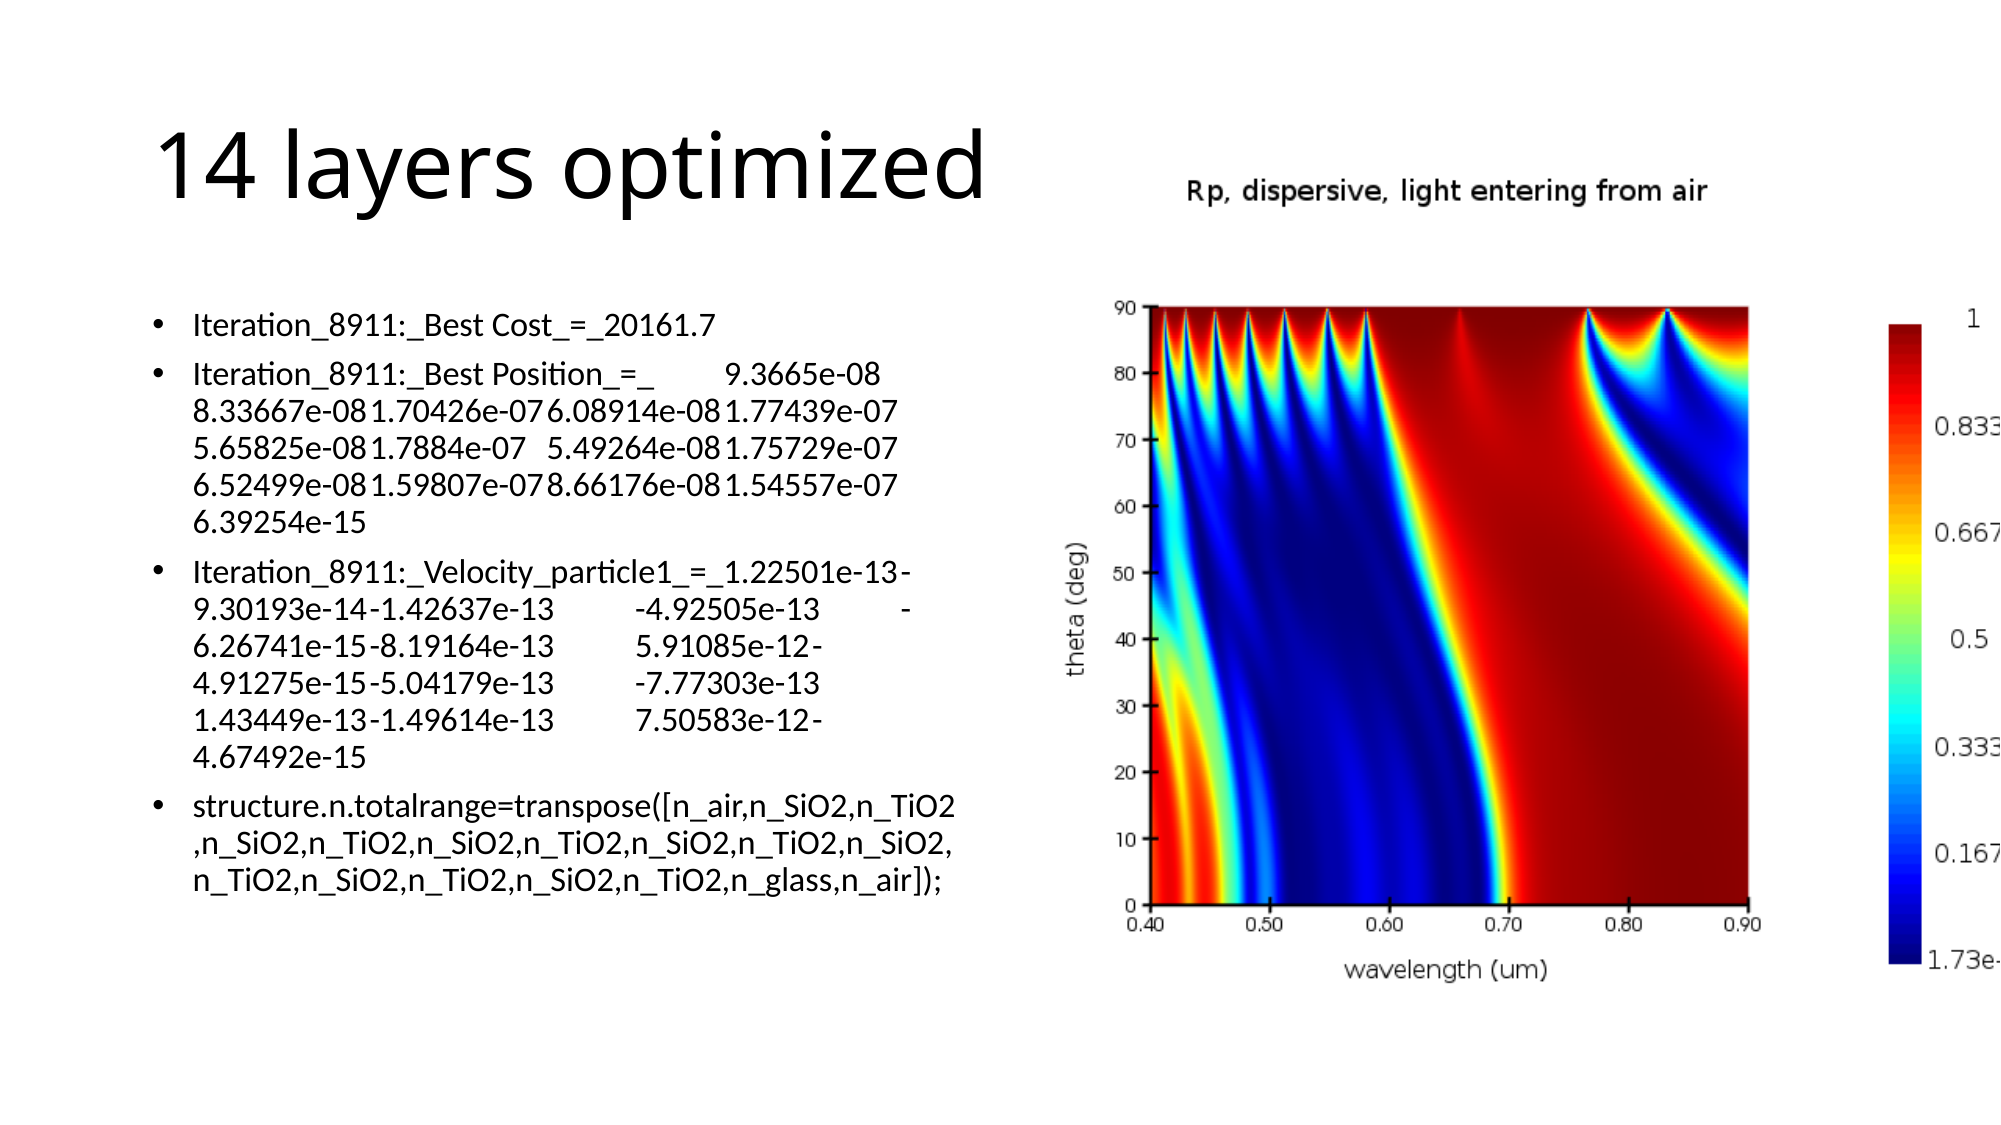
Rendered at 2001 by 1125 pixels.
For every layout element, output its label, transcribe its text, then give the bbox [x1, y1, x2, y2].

title 14 layers optimized [137, 59, 1863, 278]
list Iteration_8911:_Best Cost_=_20161.7 Iteration_8911:_Best Position_=_ 9.3665e-08 8.33667e-08 1.70426e-07 6.08914e-08 1.77439e-07 5.65825e-08 1.7884e-07 5.49264e-08 1.75729e-07 6.52499e-08 1.59807e-07 8.66176e-08 1.54557e-07 6.39254e-15 Iteration_8911:_Velocity_particle1_=_1.22501e-13 -9.30193e-14 -1.42637e-13 -4.92505e-13 -6.26741e-15 -8.19164e-13 5.91085e-12 -4.91275e-15 -5.04179e-13 -7.77303e-13 1.43449e-13 -1.49614e-13 7.50583e-12 -4.67492e-15 structure.n.totalrange=transpose([n_air,n_SiO2,n_TiO2,n_SiO2,n_TiO2,n_SiO2,n_TiO2,n_SiO2,n_TiO2,n_SiO2,n_TiO2,n_SiO2,n_TiO2,n_SiO2,n_TiO2,n_glass,n_air]); [137, 299, 978, 1014]
picture [1048, 168, 2000, 1002]
